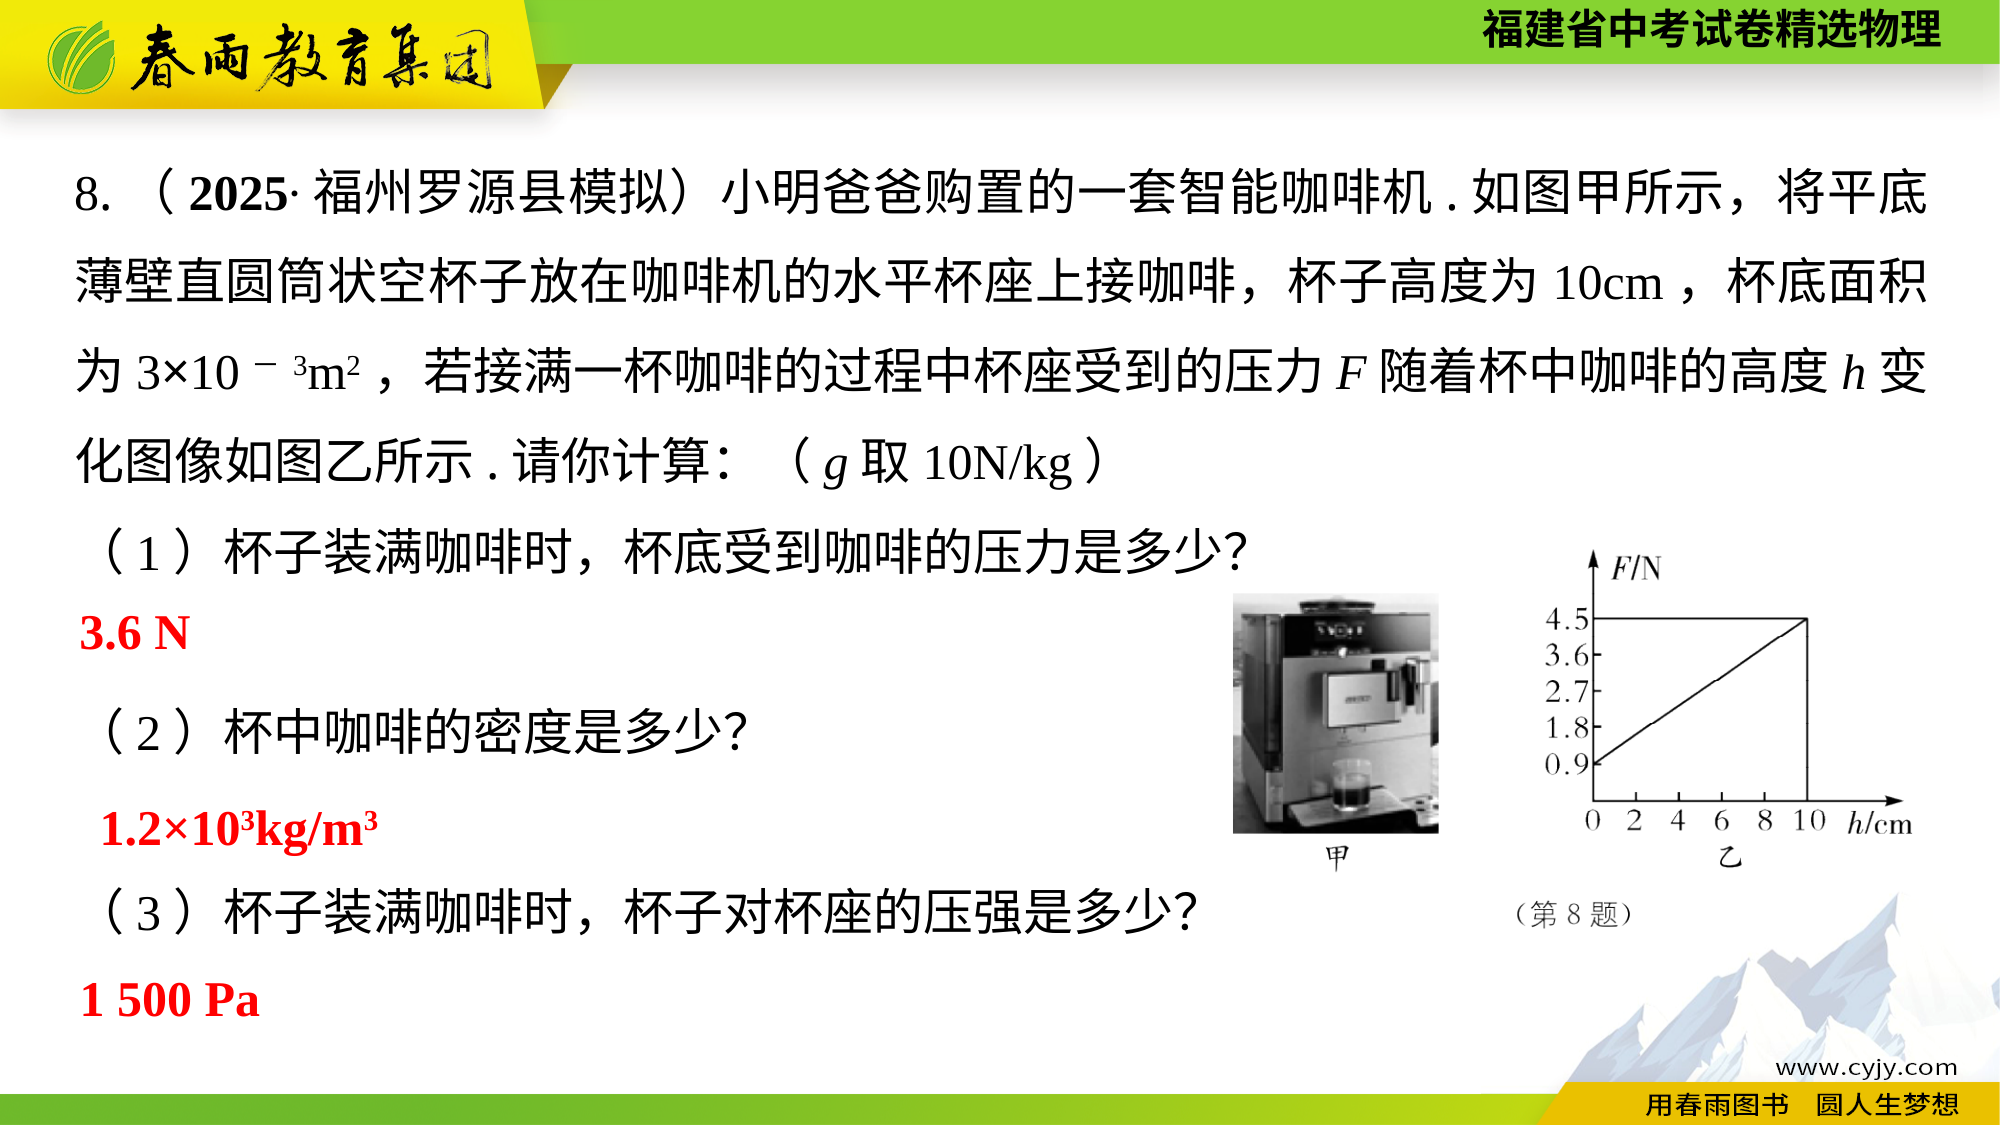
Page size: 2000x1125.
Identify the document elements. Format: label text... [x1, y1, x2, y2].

list 8.（2025∙福州罗源县模拟）小明爸爸购置的一套智能咖啡机.如图甲所示，将平底薄壁直圆筒状空杯子放在咖啡机的水平杯座上接咖啡，杯子高度为10cm，杯底面积为3×10－3m2，若接满一杯咖啡的过程中杯座受到的压力F随着杯中咖啡的高度h变化图像如图乙所示.请你计算：（g取10N/kg） （1）杯子装满咖啡时，杯底受到咖啡的压力是多少？ （2）杯中咖啡的密度是多少？ （3）杯子装满咖啡时，杯子对杯座的压强是多少？ [59, 122, 1944, 956]
text_box 1.2×103kg/m3 [84, 758, 394, 863]
text_box 1 500 Pa [64, 928, 276, 1034]
picture [0, 0, 2000, 1125]
text_box 3.6 N [64, 562, 206, 668]
